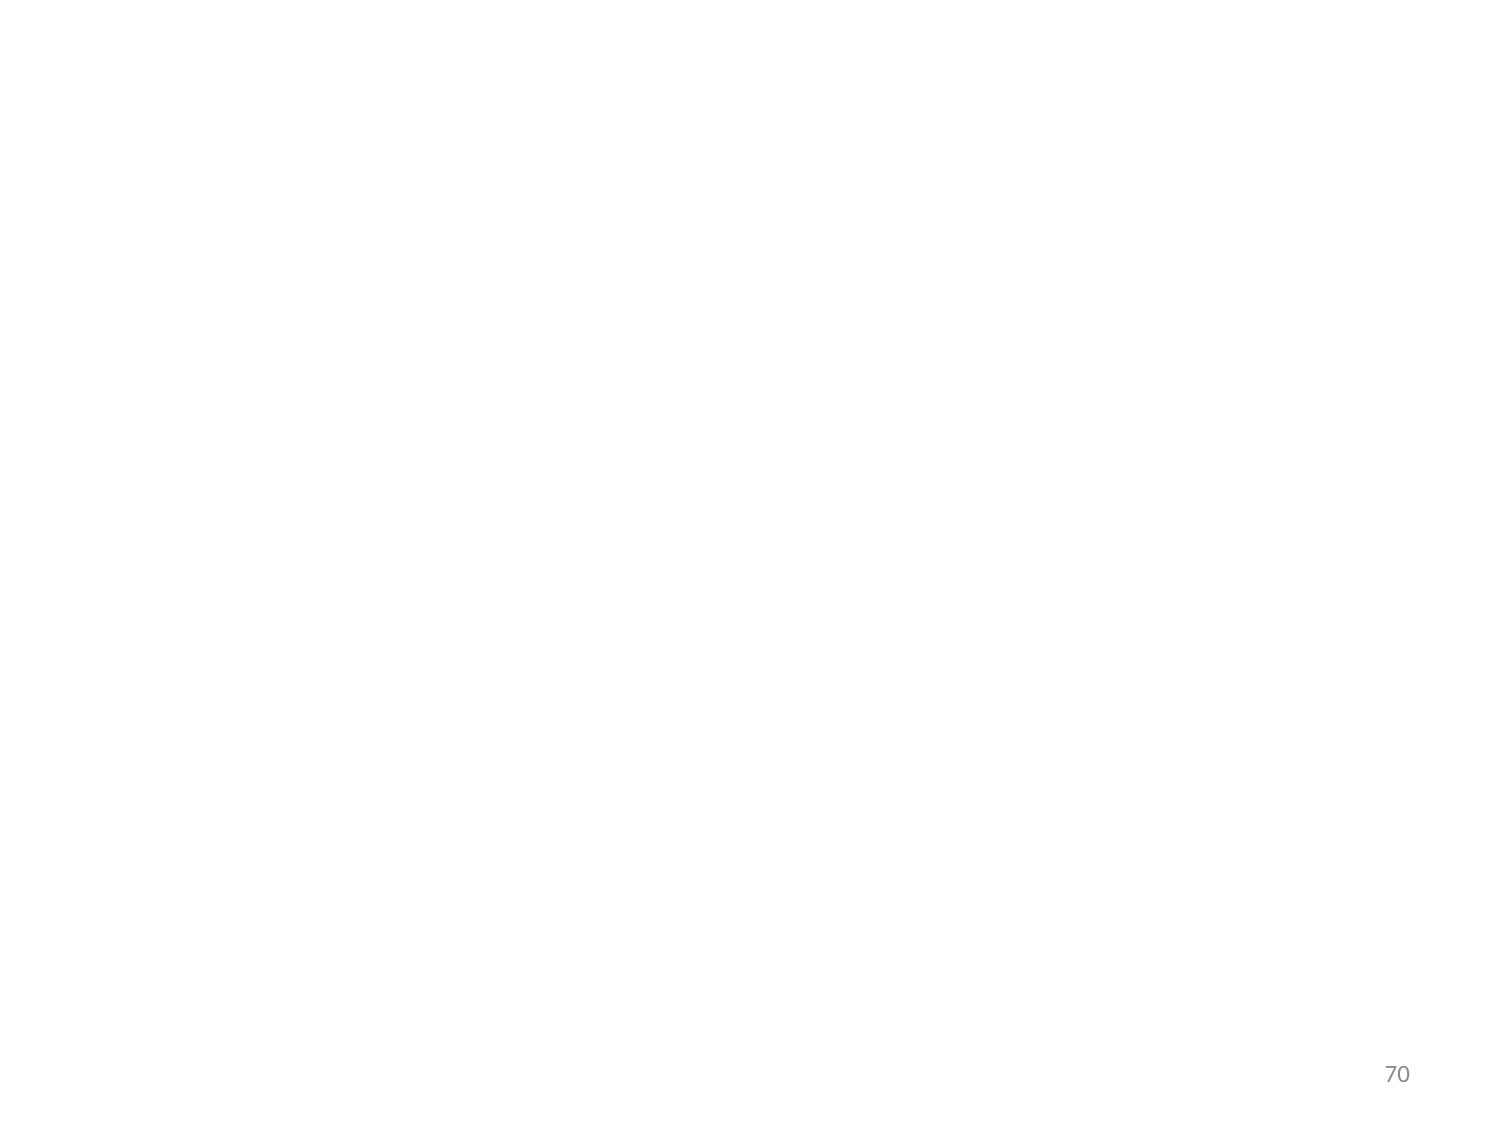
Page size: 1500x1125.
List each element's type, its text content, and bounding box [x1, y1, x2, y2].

slide_number 70 [1074, 1042, 1425, 1103]
